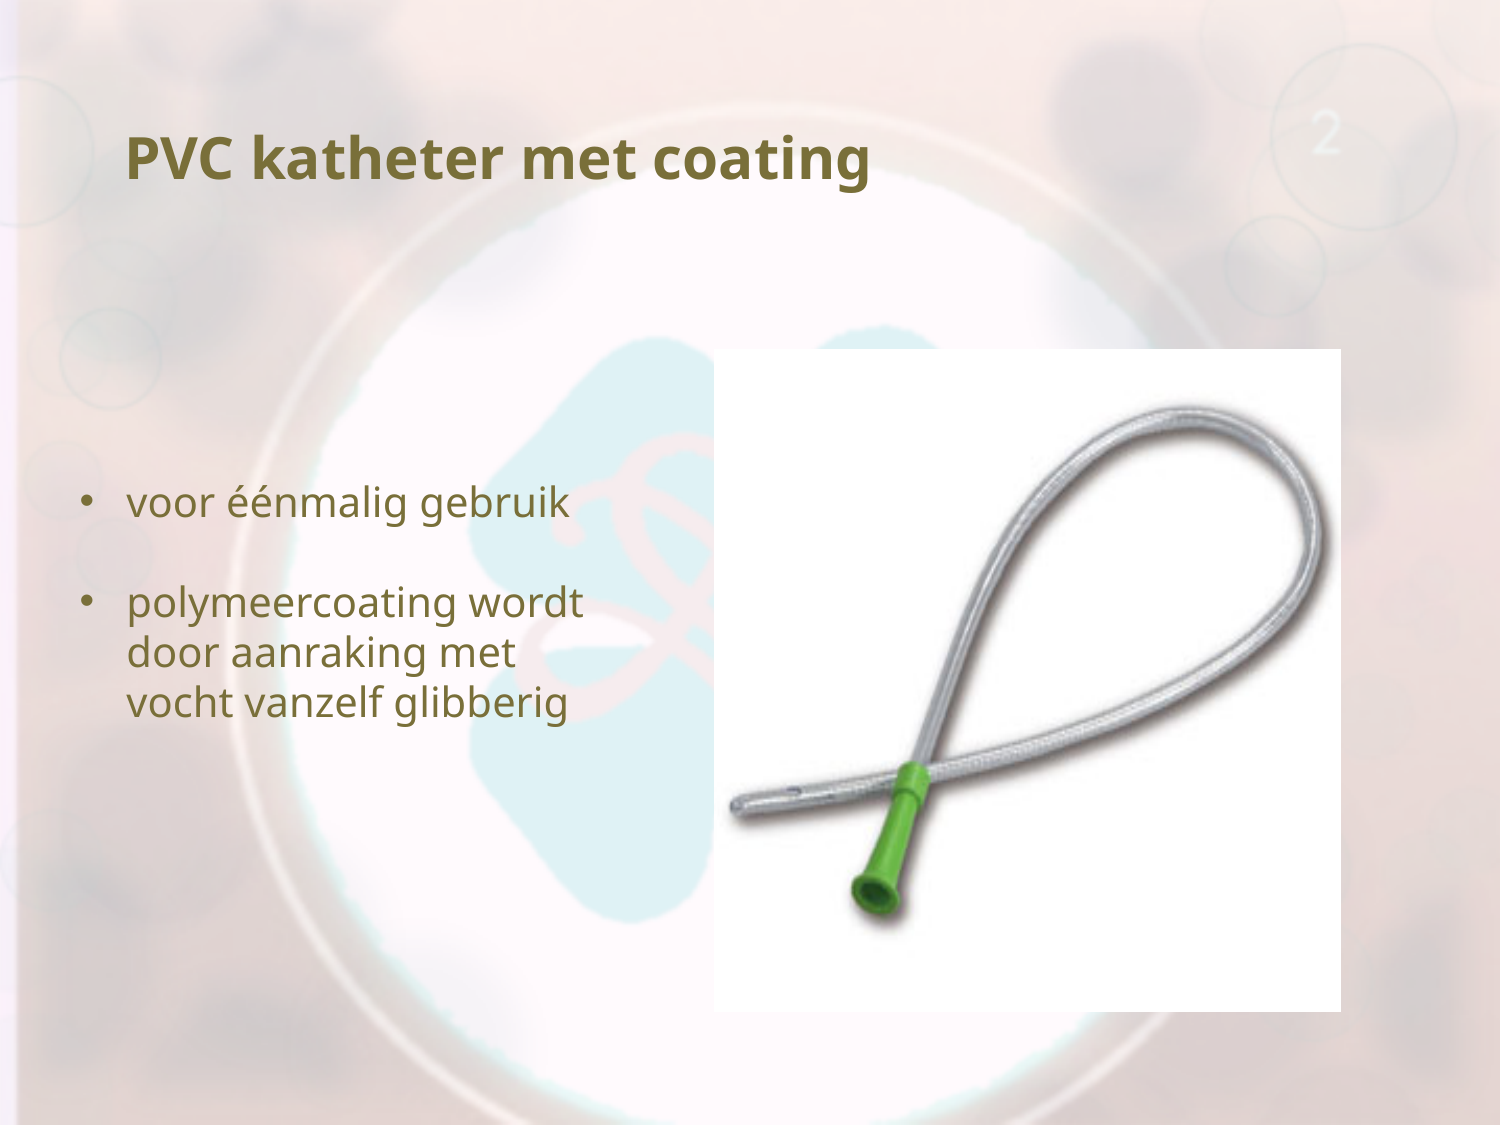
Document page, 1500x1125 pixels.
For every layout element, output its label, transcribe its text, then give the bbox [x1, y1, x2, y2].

text_box PVC katheter met coating [109, 113, 888, 199]
picture [0, 0, 1500, 1125]
text_box voor éénmalig gebruik polymeercoating wordt door aanraking met vocht vanzelf glibberig [64, 468, 632, 833]
